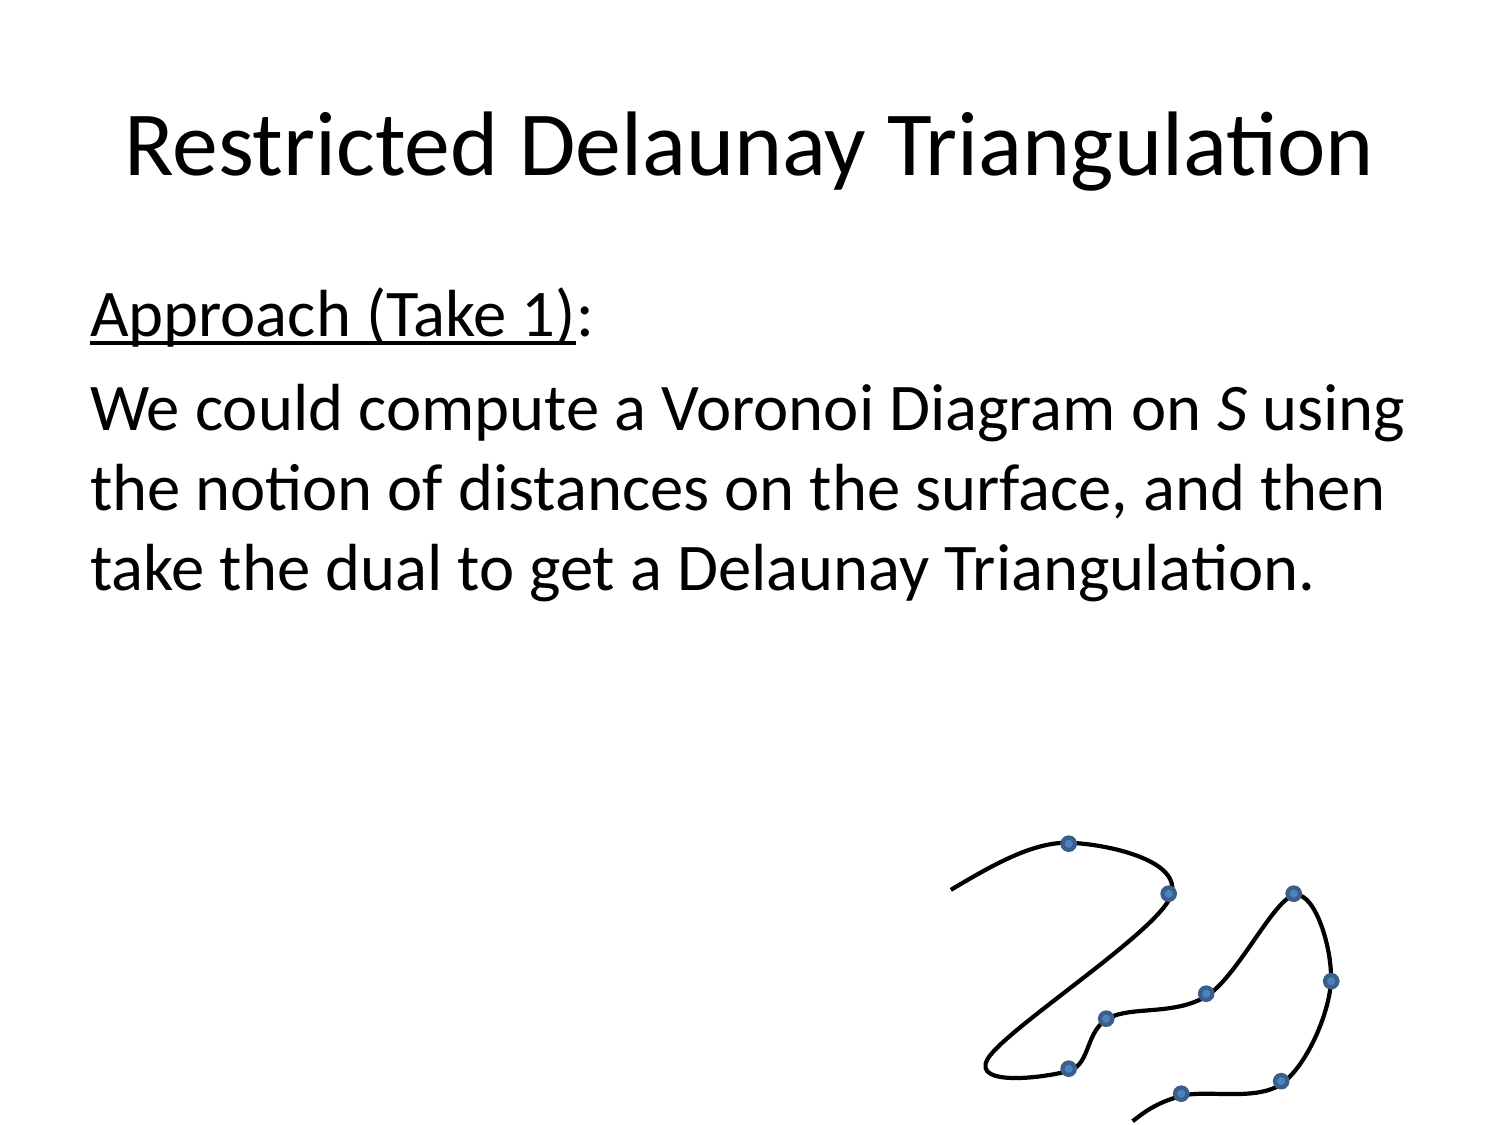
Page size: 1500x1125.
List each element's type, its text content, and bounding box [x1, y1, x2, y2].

text_box [1285, 885, 1303, 902]
list Approach (Take 1): We could compute a Voronoi Diagram on S using the notion of distances on the surface, and then take the dual to get a Delaunay Triangulation. [75, 262, 1425, 1125]
text_box [1172, 1085, 1190, 1102]
text_box [1097, 1010, 1115, 1027]
text_box [1060, 835, 1078, 853]
text_box [1322, 972, 1340, 990]
title Restricted Delaunay Triangulation [75, 45, 1425, 233]
text_box [1160, 885, 1177, 902]
text_box [1197, 985, 1215, 1003]
text_box [950, 842, 1332, 1122]
text_box [1272, 1072, 1290, 1090]
text_box [1060, 1060, 1078, 1078]
